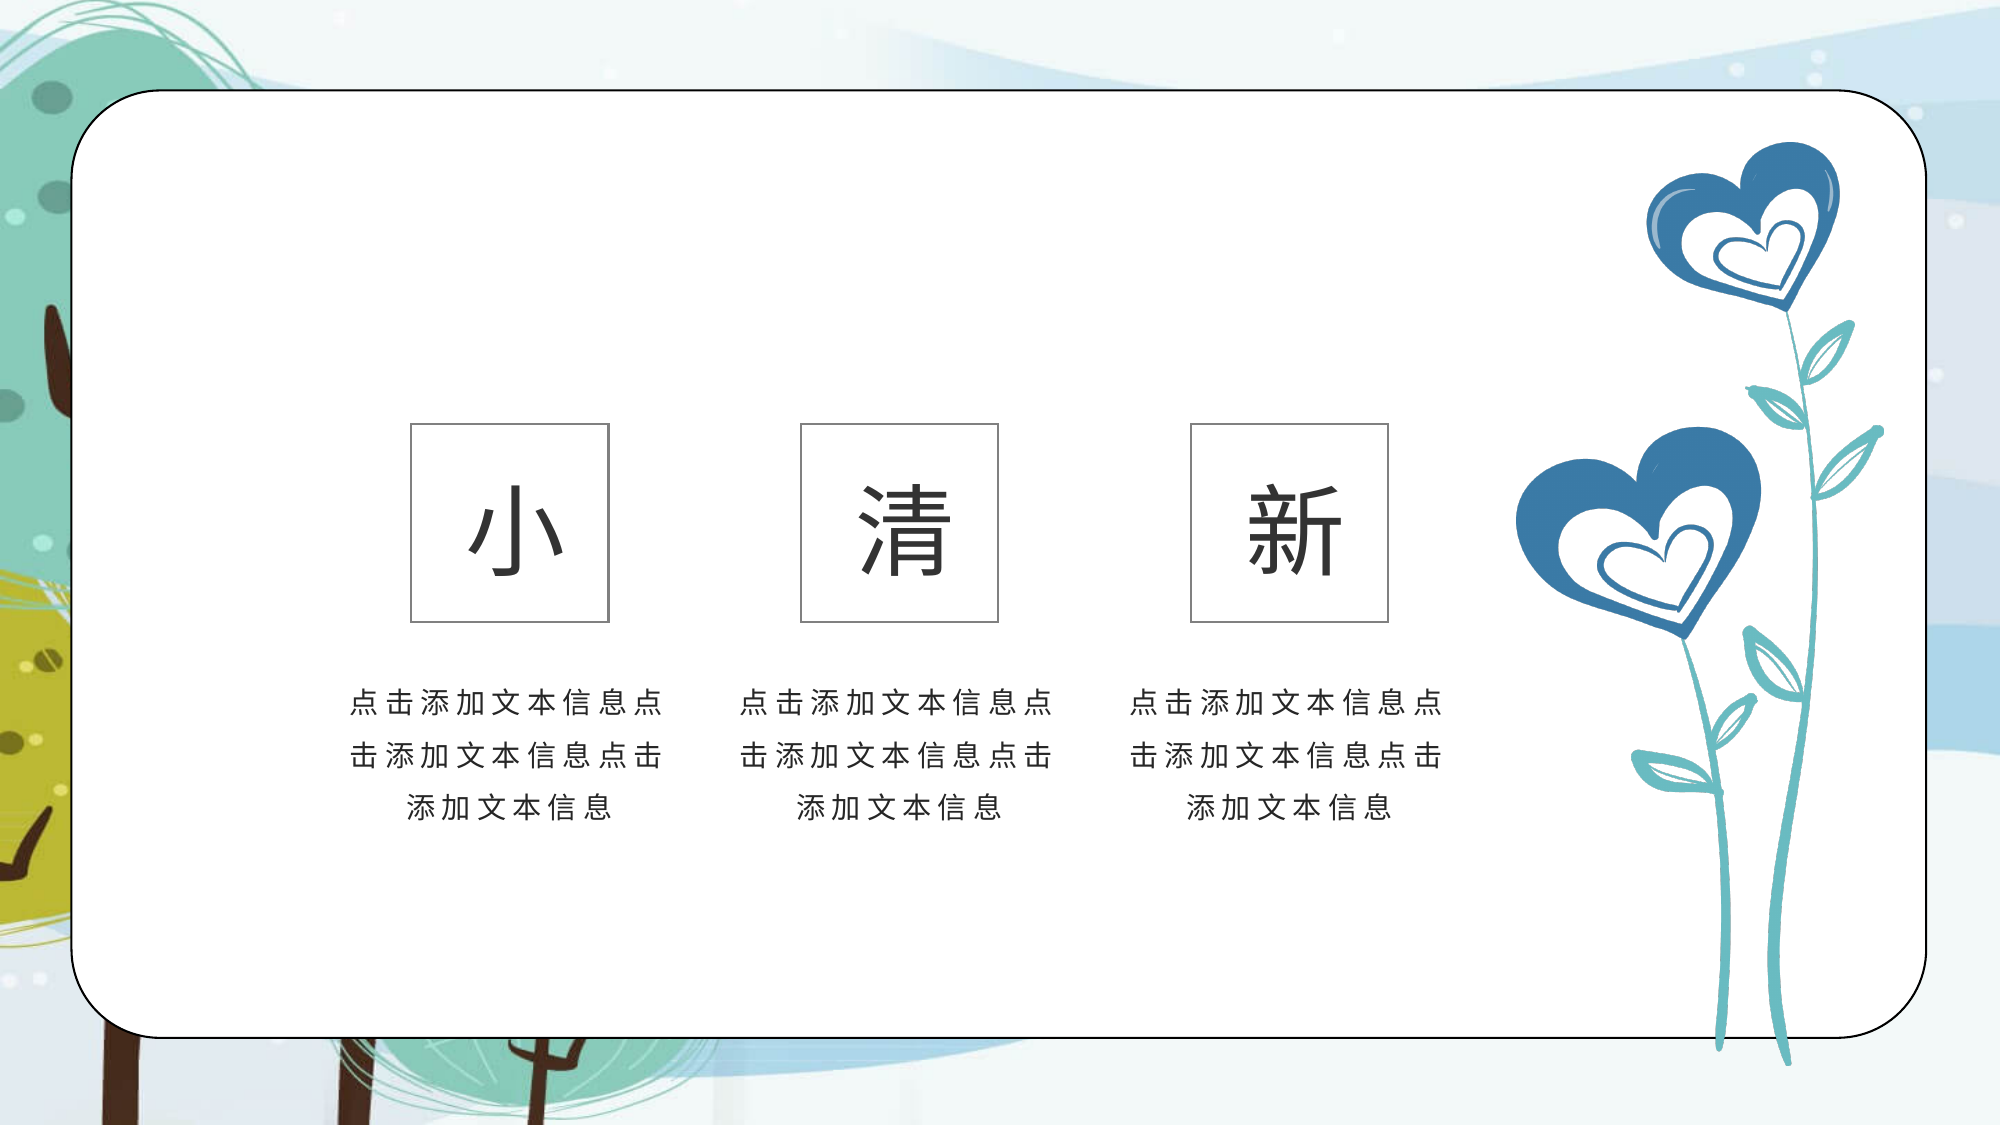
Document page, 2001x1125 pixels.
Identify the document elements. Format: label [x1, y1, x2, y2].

text_box [712, 424, 1087, 834]
text_box [1102, 424, 1477, 834]
text_box [322, 424, 697, 834]
picture [0, 0, 2000, 1125]
